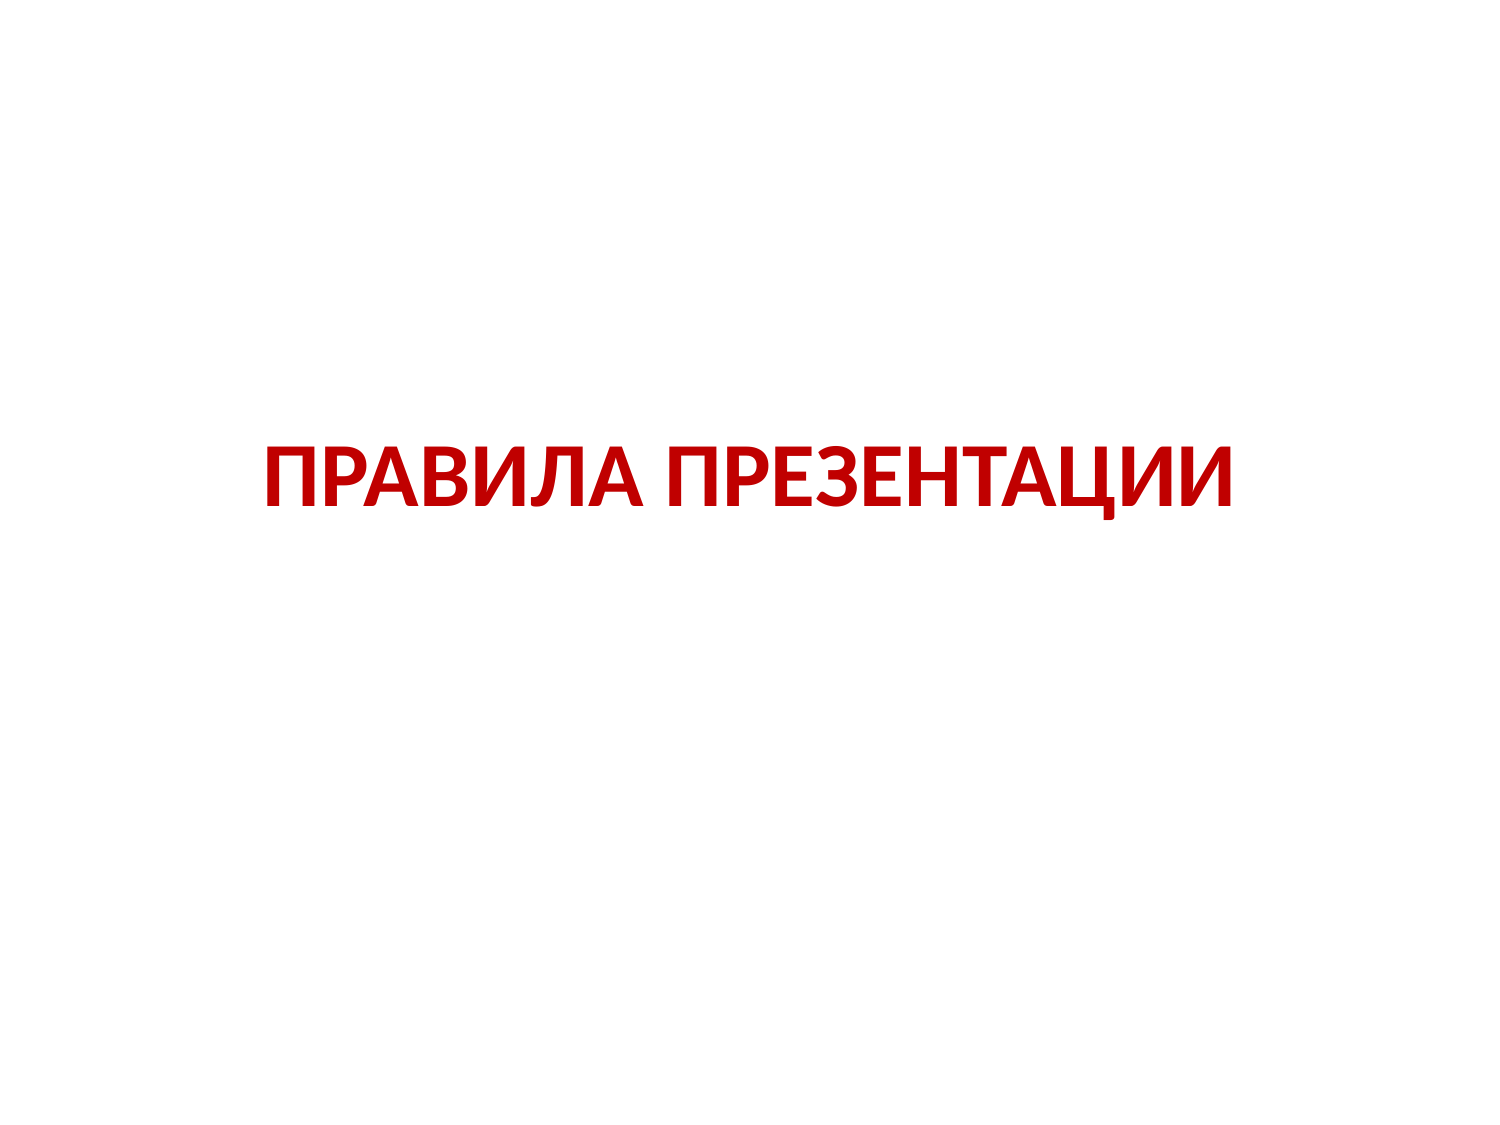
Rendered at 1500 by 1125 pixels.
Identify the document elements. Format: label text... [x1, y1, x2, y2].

title ПРАВИЛА ПРЕЗЕНТАЦИИ [112, 349, 1388, 591]
